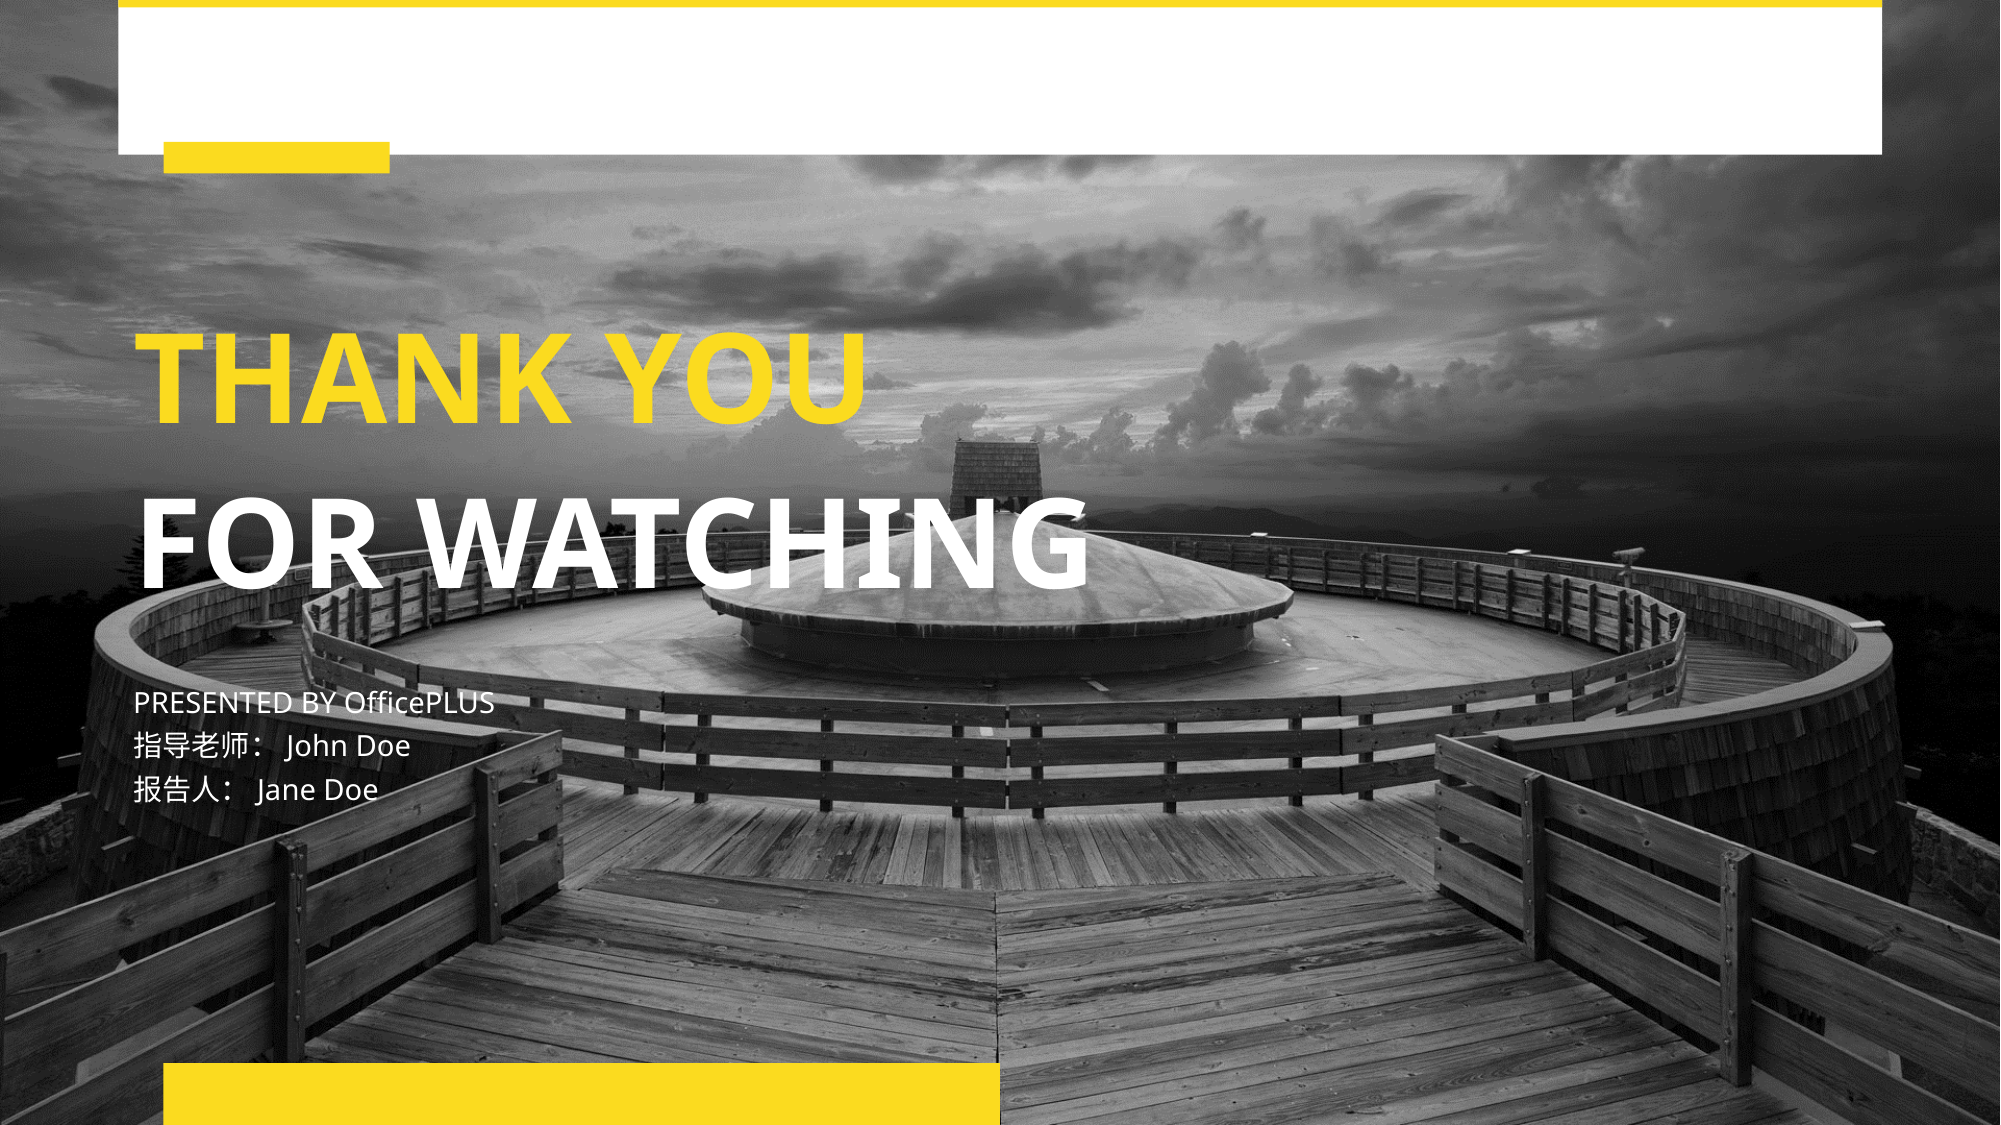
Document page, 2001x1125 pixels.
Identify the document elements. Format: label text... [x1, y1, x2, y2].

list 指导老师：John Doe [118, 725, 1883, 769]
picture [0, 0, 2000, 1125]
list FOR WATCHING [118, 465, 1883, 631]
list PRESENTED BY OfficePLUS [118, 681, 1883, 725]
list 报告人：Jane Doe [118, 769, 1883, 814]
list THANK YOU [118, 300, 1883, 465]
